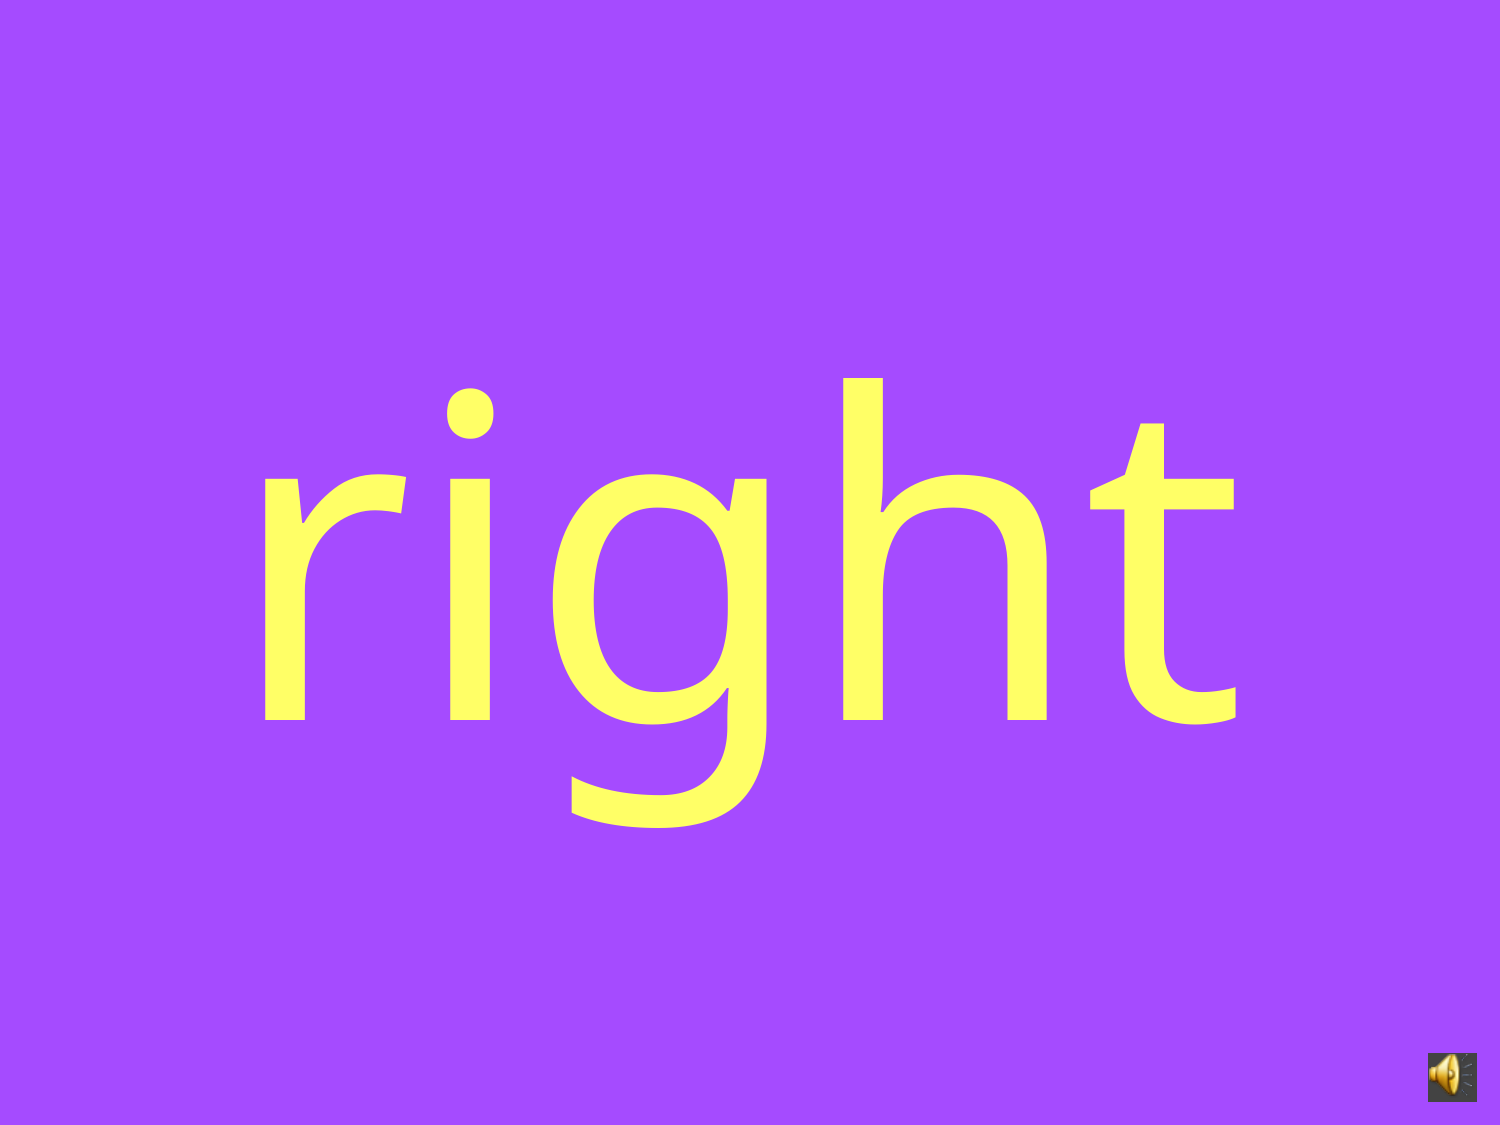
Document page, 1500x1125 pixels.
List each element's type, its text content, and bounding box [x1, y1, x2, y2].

picture [1427, 1052, 1478, 1103]
subtitle right [212, 262, 1450, 763]
